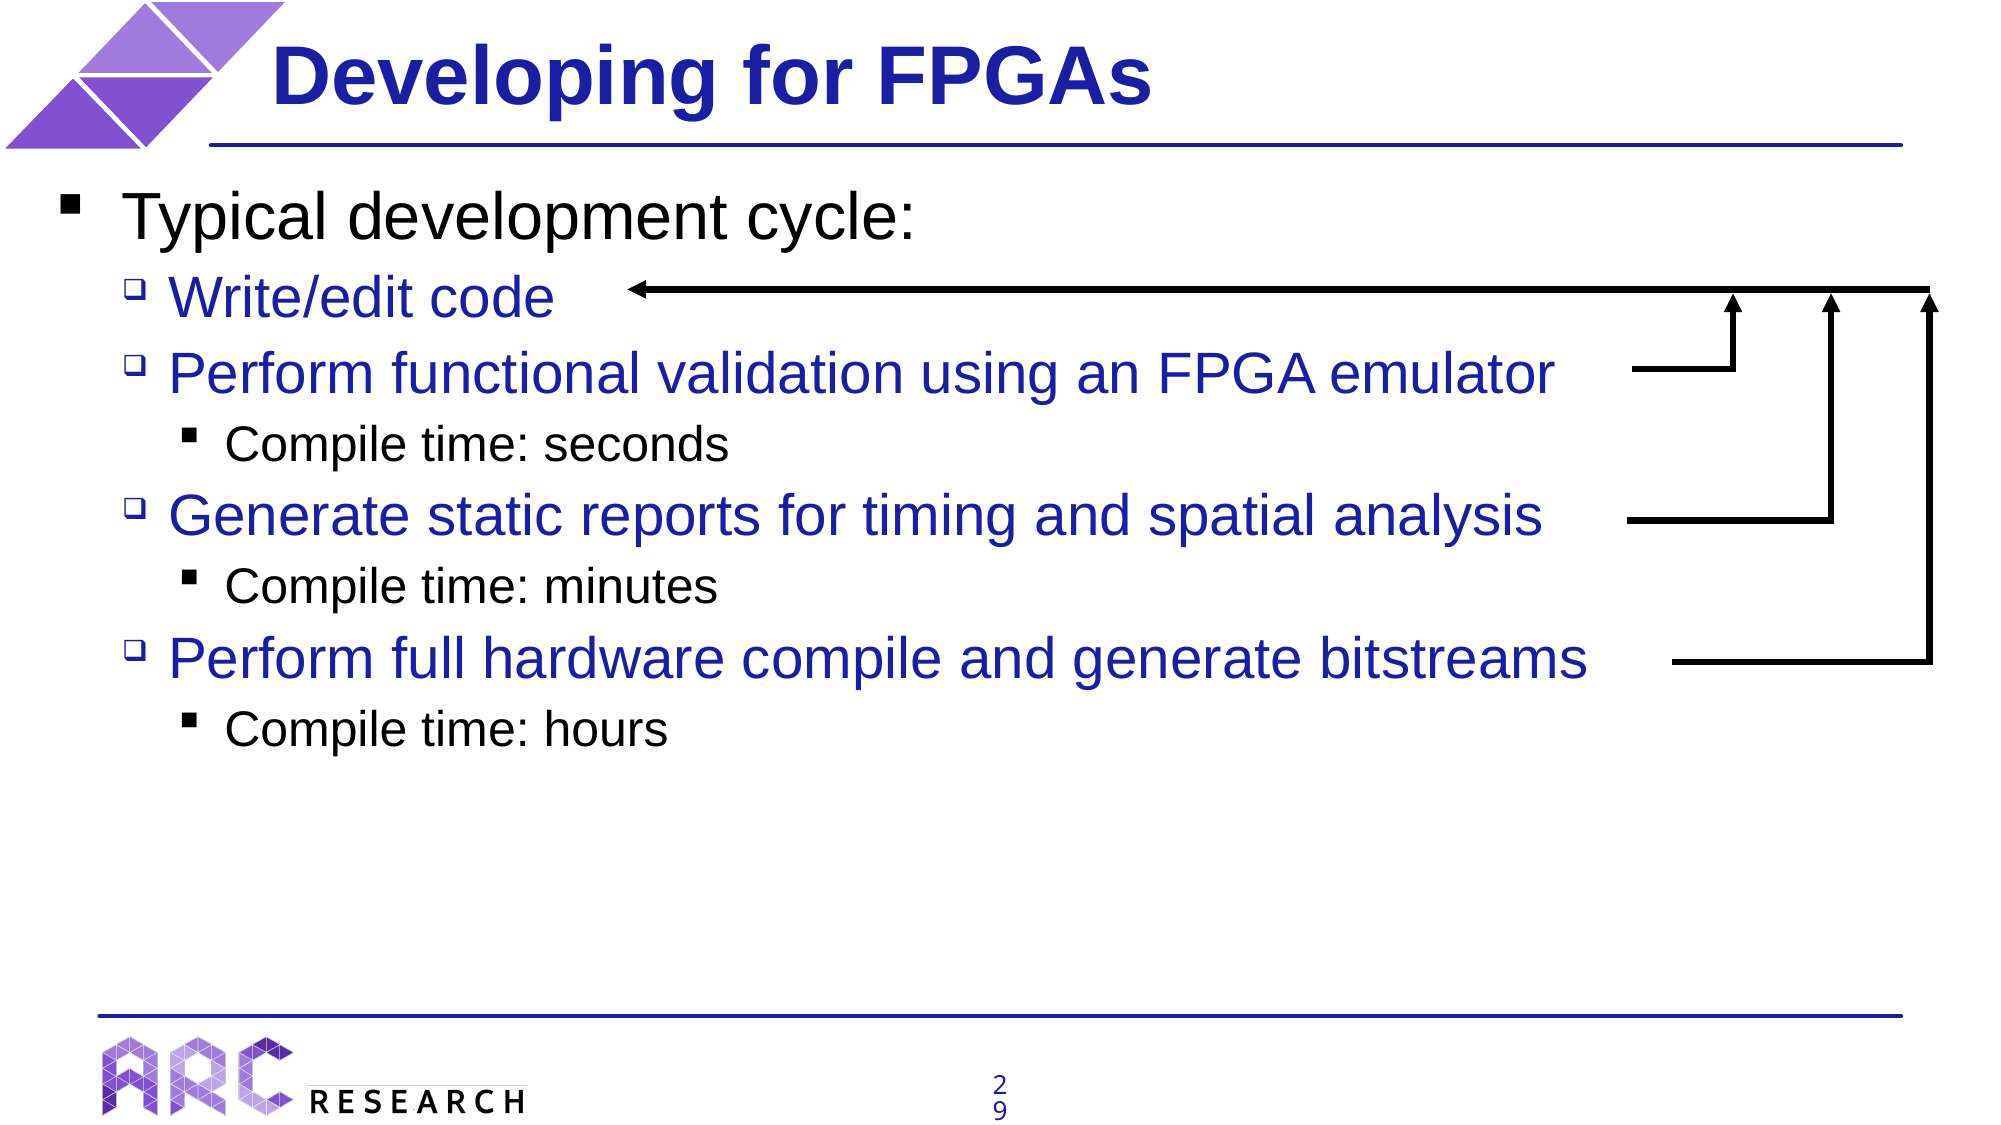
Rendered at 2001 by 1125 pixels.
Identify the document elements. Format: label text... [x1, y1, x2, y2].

picture [99, 1036, 296, 1119]
list Typical development cycle: Write/edit code Perform functional validation using an FPGA emulator Compile time: seconds Generate static reports for timing and spatial analysis Compile time: minutes Perform full hardware compile and generate bitstreams Compile time: hours [45, 172, 1730, 1007]
slide_number 29 [992, 1067, 1008, 1101]
picture [307, 1083, 527, 1116]
title Developing for FPGAs [249, 0, 1796, 143]
